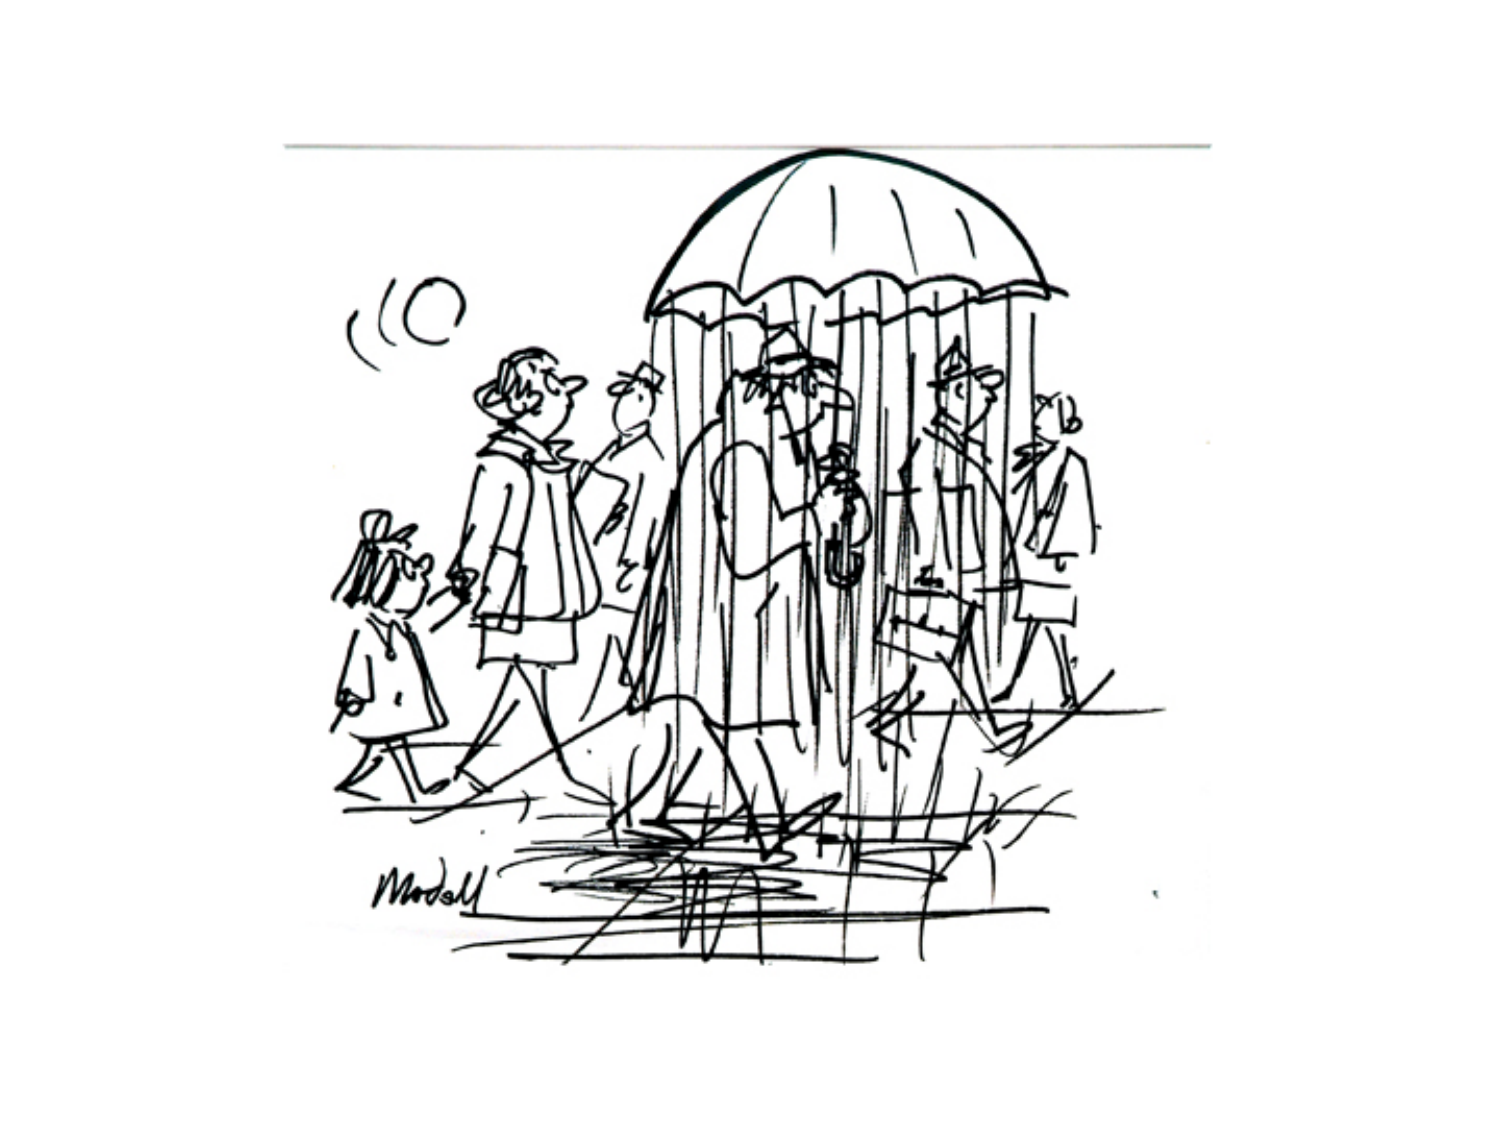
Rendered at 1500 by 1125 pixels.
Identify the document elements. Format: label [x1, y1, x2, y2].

picture [228, 111, 1271, 1014]
